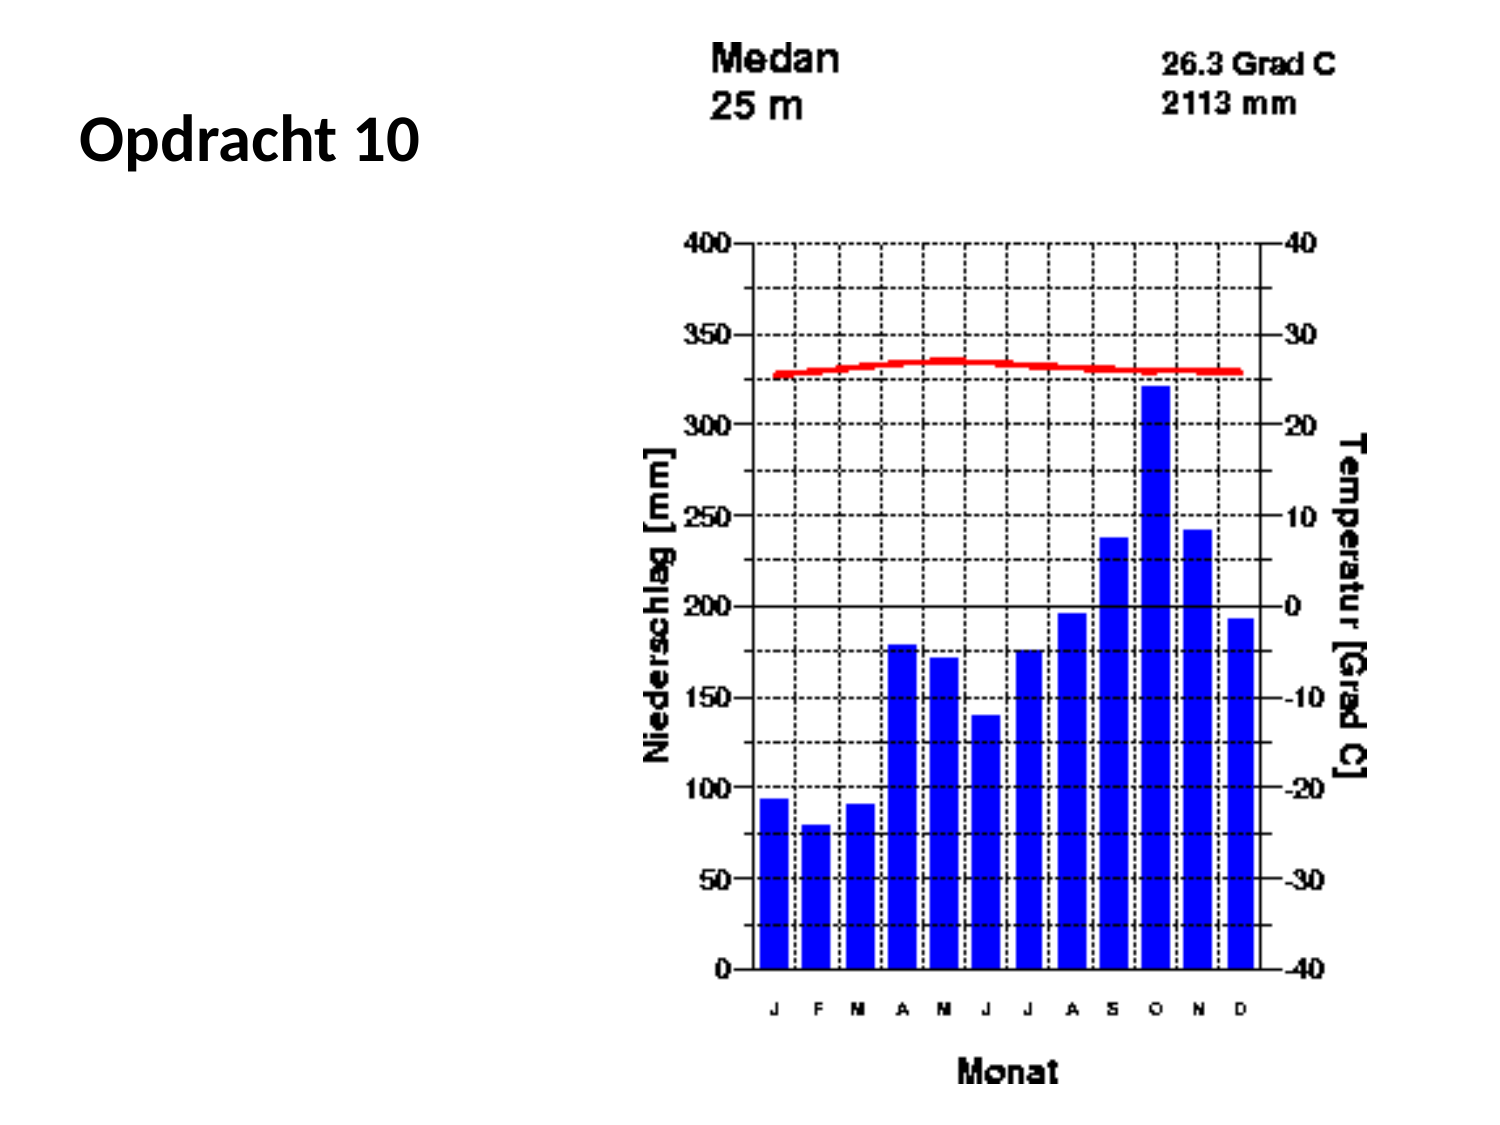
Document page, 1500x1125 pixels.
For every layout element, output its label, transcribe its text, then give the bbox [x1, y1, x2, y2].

text_box Opdracht 10 [64, 87, 514, 182]
picture [643, 42, 1367, 1084]
